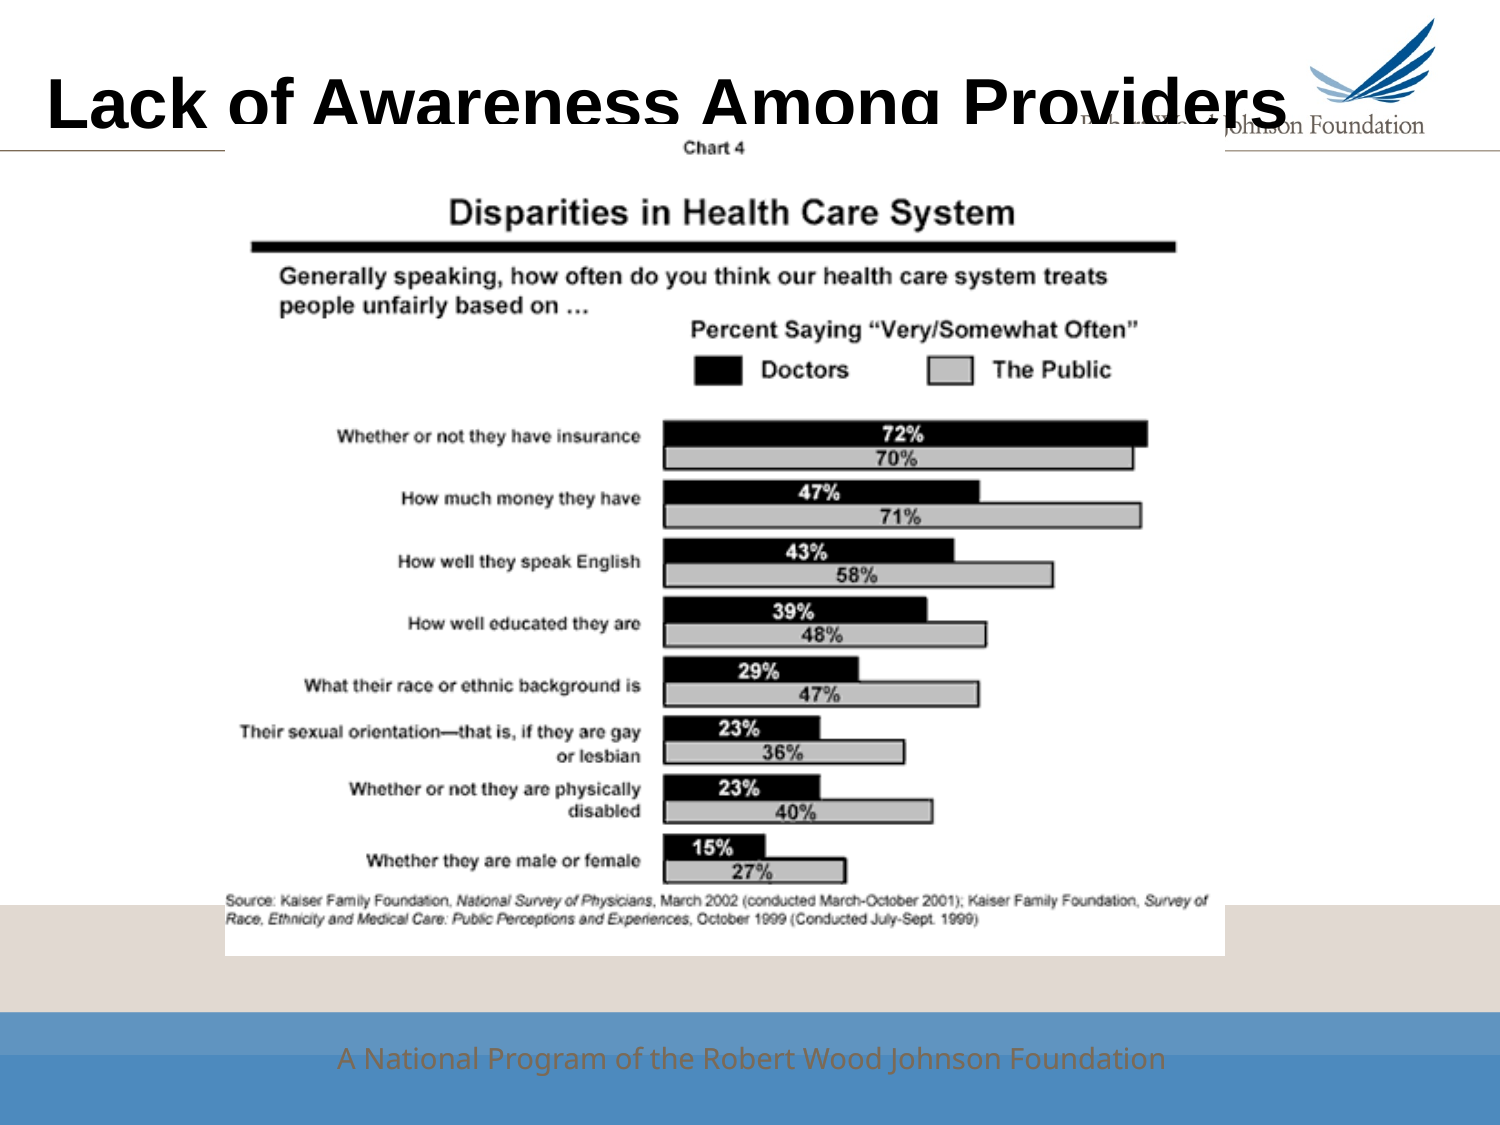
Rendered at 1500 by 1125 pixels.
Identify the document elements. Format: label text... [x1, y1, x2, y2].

picture [224, 124, 1226, 957]
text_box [0, 1012, 1500, 1094]
title Lack of Awareness Among Providers [24, 0, 1500, 151]
